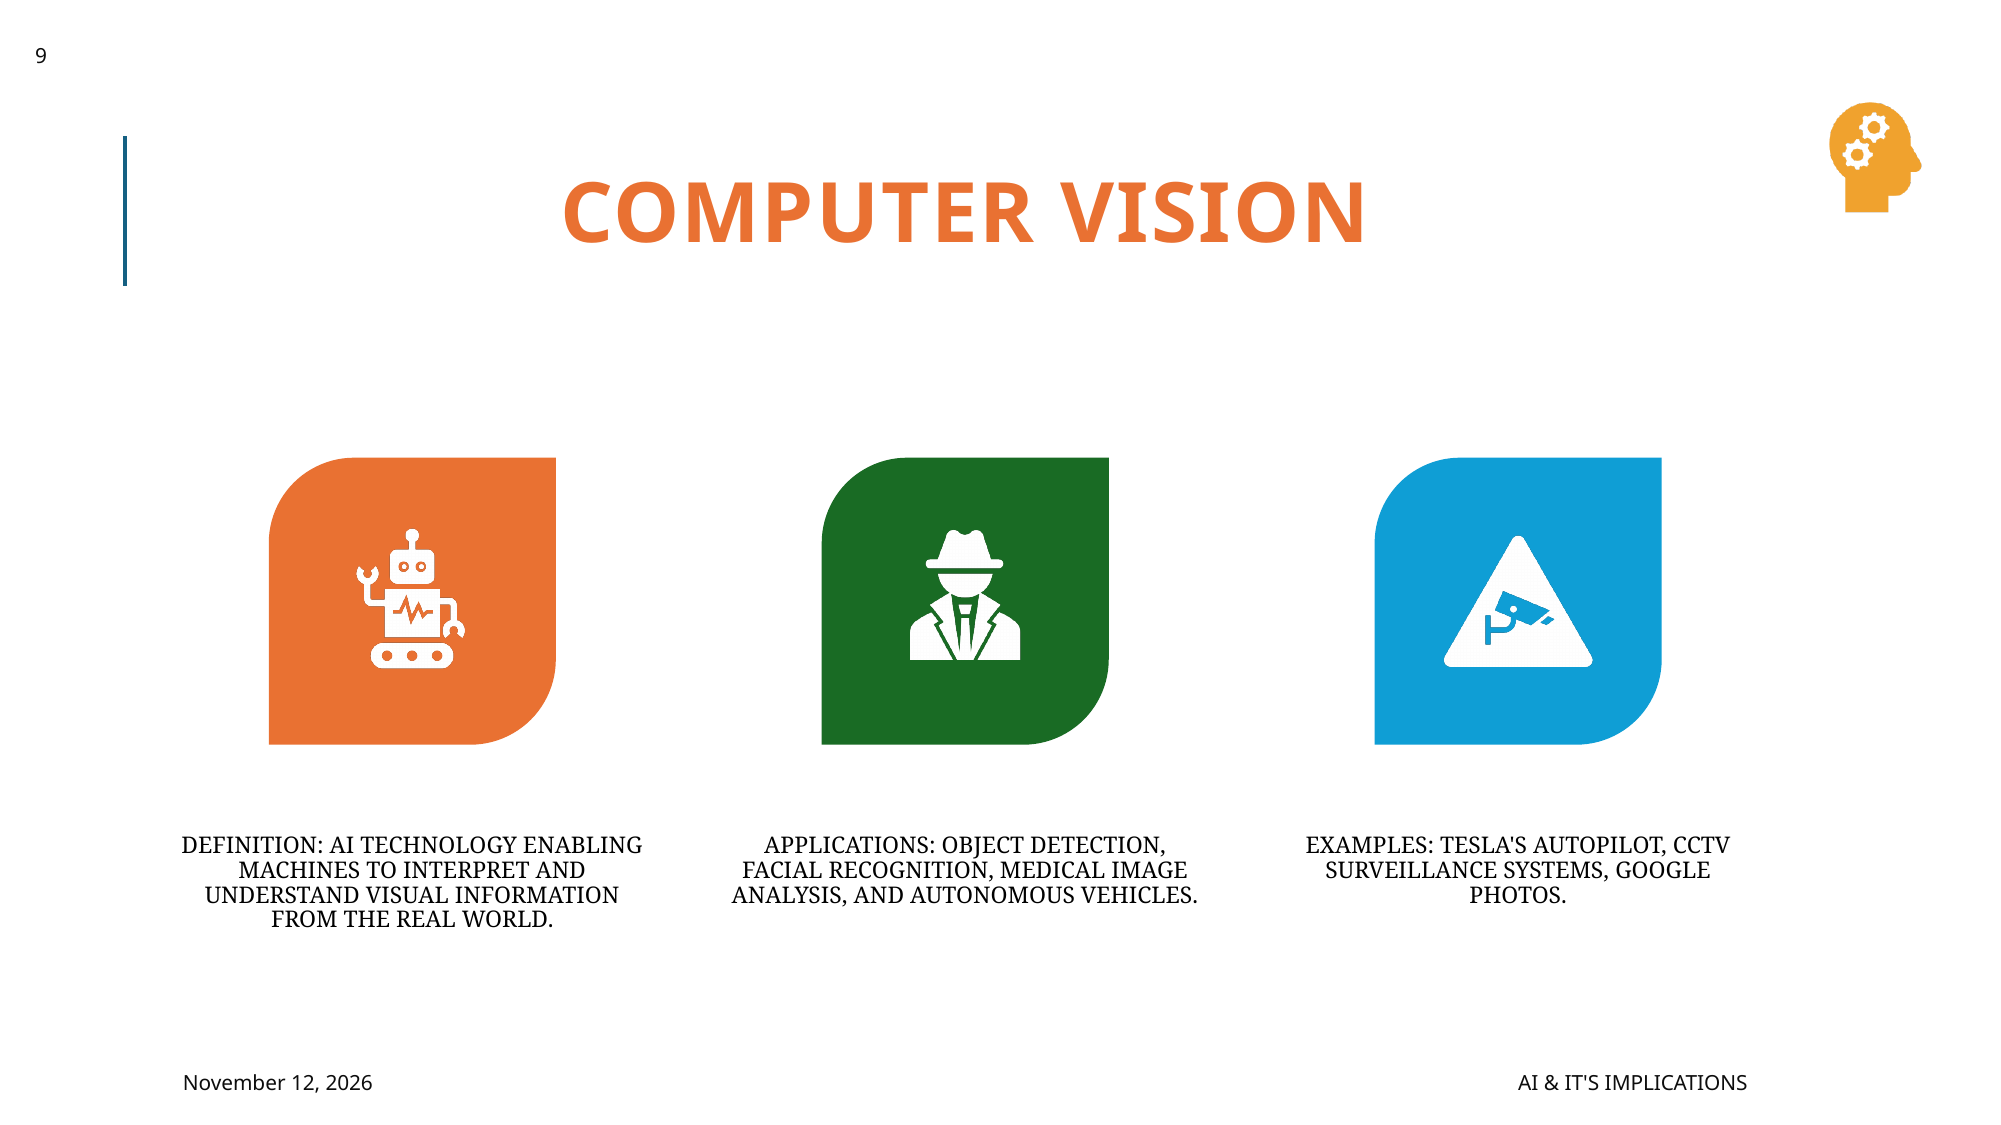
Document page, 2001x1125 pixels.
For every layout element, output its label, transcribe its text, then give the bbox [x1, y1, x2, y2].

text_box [167, 374, 1763, 1036]
picture [1811, 95, 1939, 224]
title Computer Vision [168, 96, 1763, 342]
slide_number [168, 1061, 522, 1107]
slide_number 9 [20, 34, 180, 80]
footer AI & It's Implications [794, 1061, 1763, 1107]
